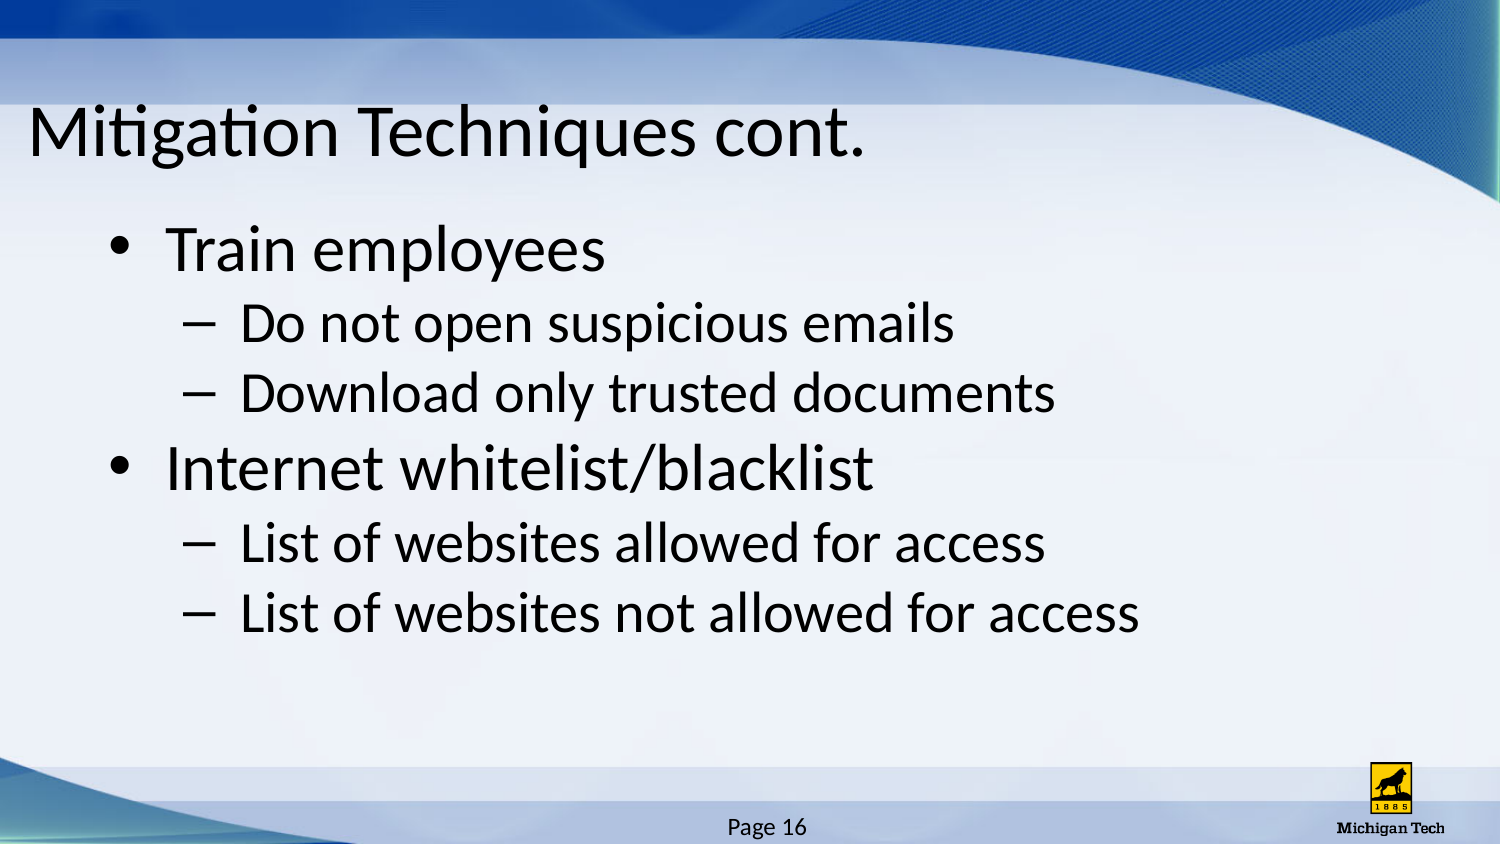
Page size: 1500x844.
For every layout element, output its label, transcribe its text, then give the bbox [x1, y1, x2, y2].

picture [0, 0, 1500, 844]
list Train employees Do not open suspicious emails Download only trusted documents Internet whitelist/blacklist List of websites allowed for access List of websites not allowed for access [75, 196, 1425, 797]
title Mitigation Techniques cont. [12, 56, 1263, 197]
